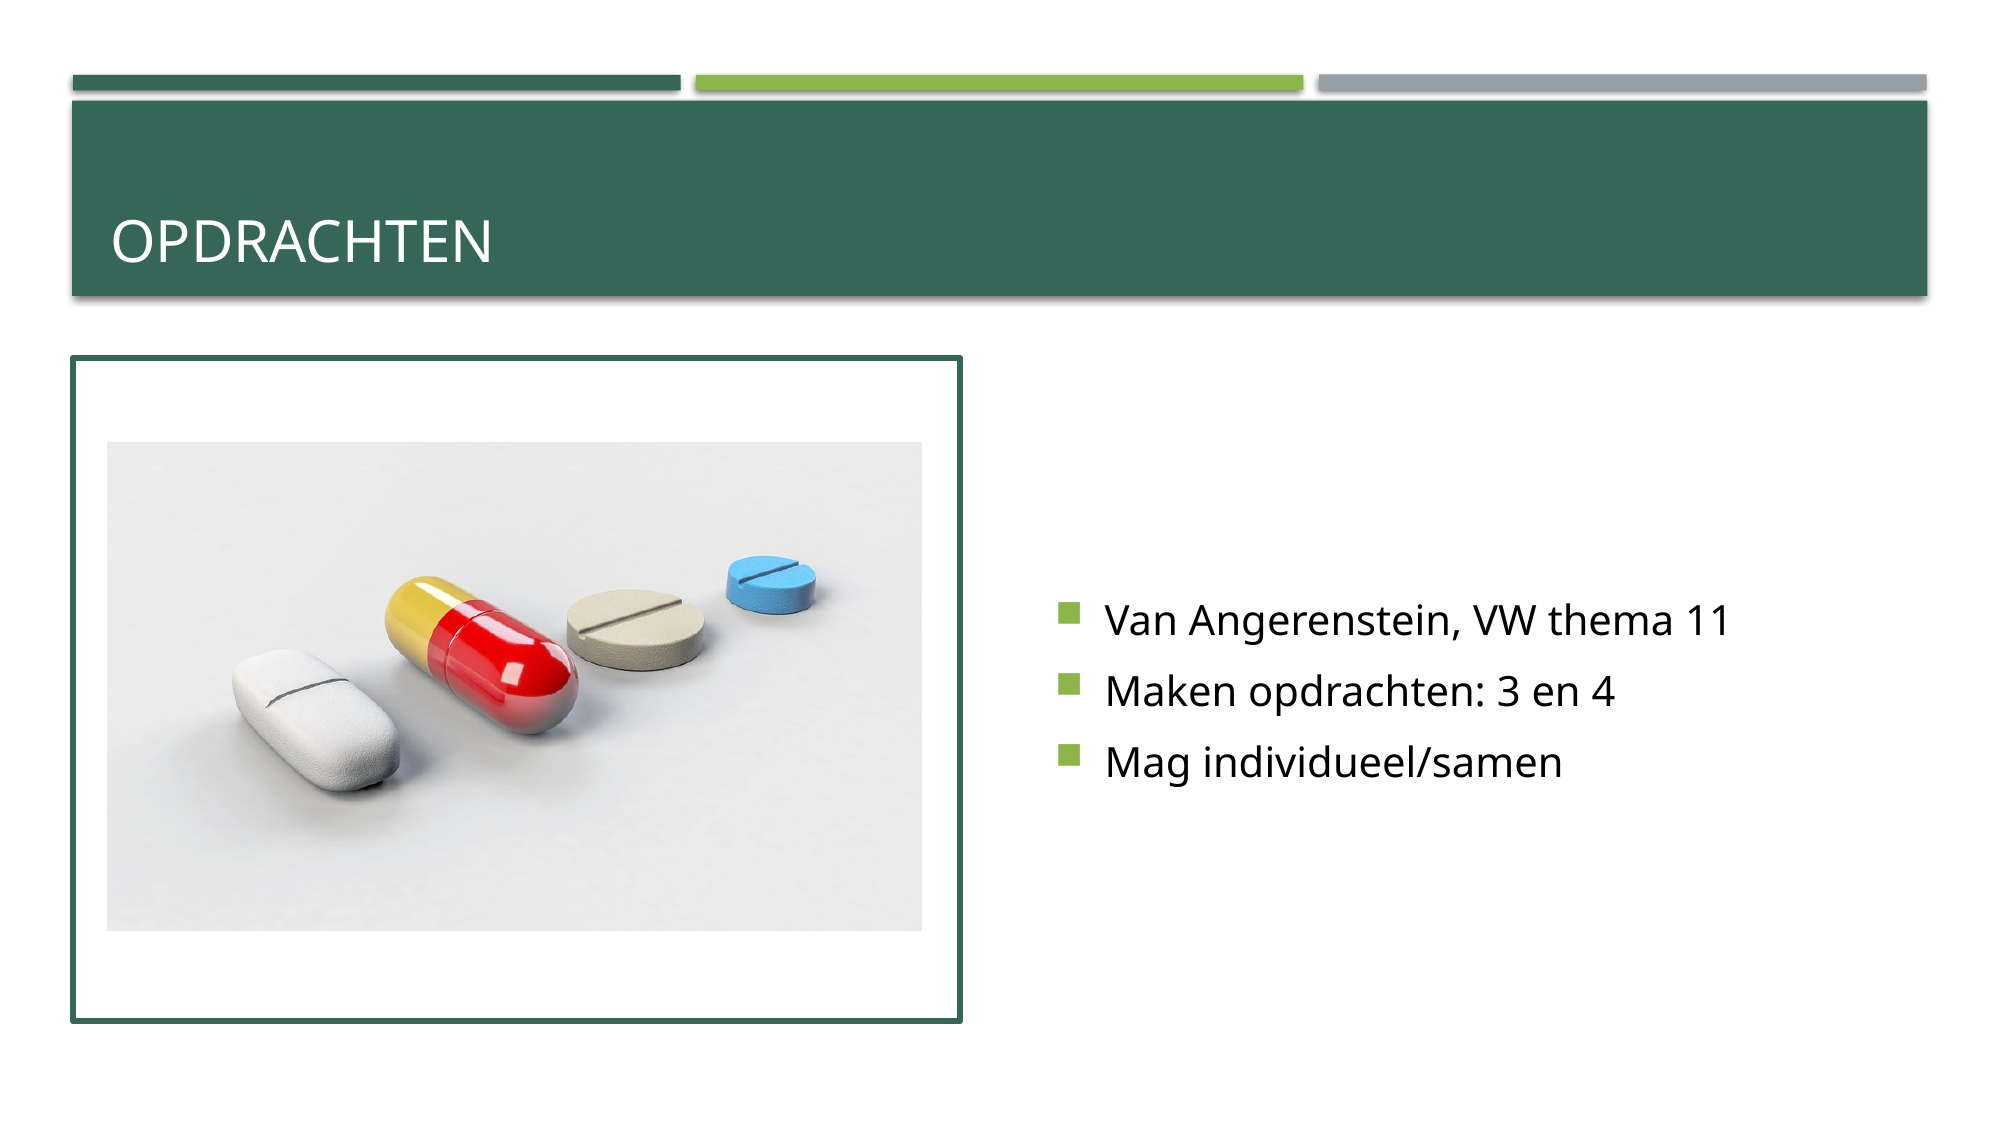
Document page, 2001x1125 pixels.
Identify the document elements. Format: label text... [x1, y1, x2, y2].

title opdrachten [95, 115, 1905, 282]
list Van Angerenstein, VW thema 11 Maken opdrachten: 3 en 4 Mag individueel/samen [1039, 357, 1905, 1022]
text_box [71, 356, 962, 1023]
picture [107, 441, 923, 932]
